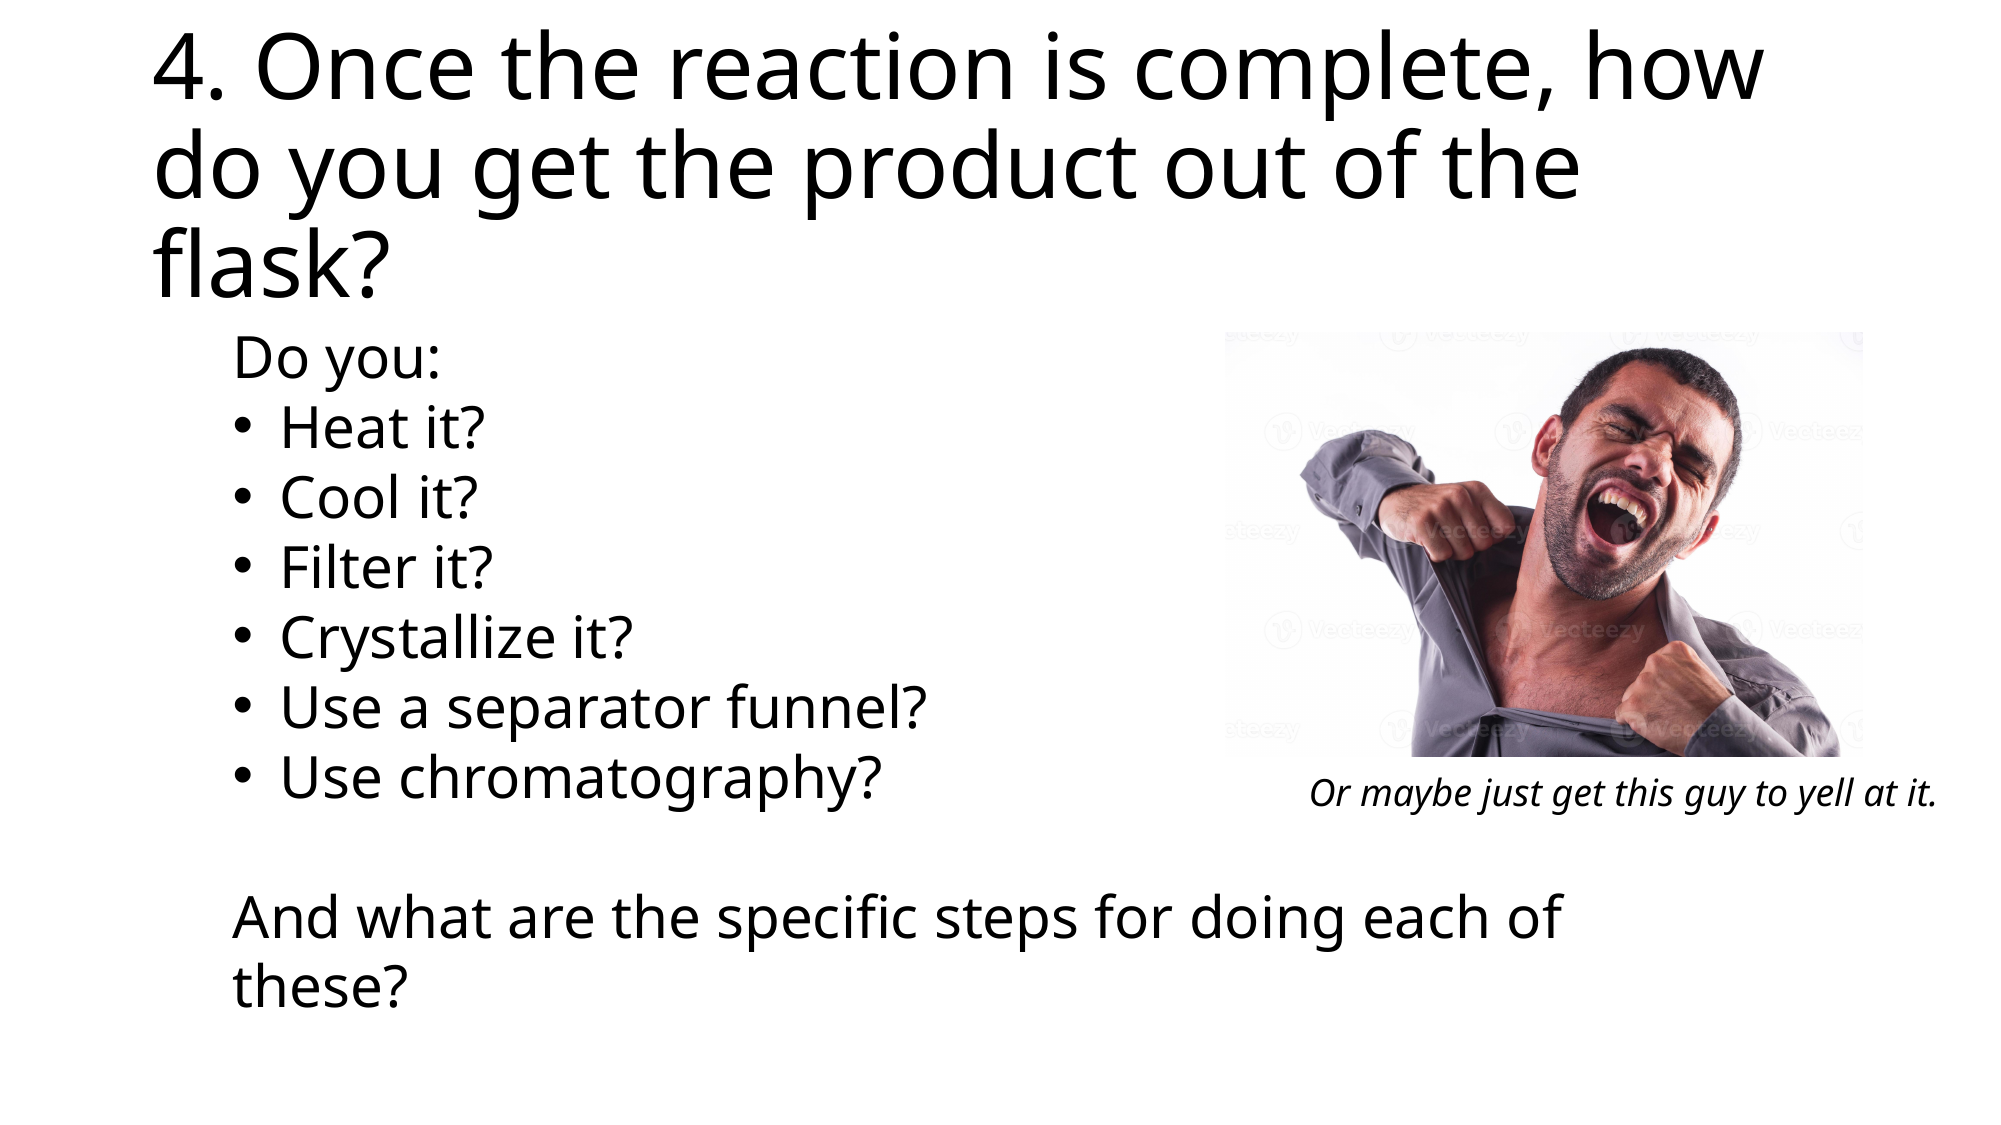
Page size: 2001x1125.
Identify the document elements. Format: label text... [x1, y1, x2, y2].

text_box Do you: Heat it? Cool it? Filter it? Crystallize it? Use a separator funnel? Use chromatography? And what are the specific steps for doing each of these? [217, 312, 1618, 1027]
picture [1225, 332, 1863, 758]
title 4. Once the reaction is complete, how do you get the product out of the flask? [137, 59, 1863, 278]
text_box Or maybe just get this guy to yell at it. [1293, 761, 2000, 822]
